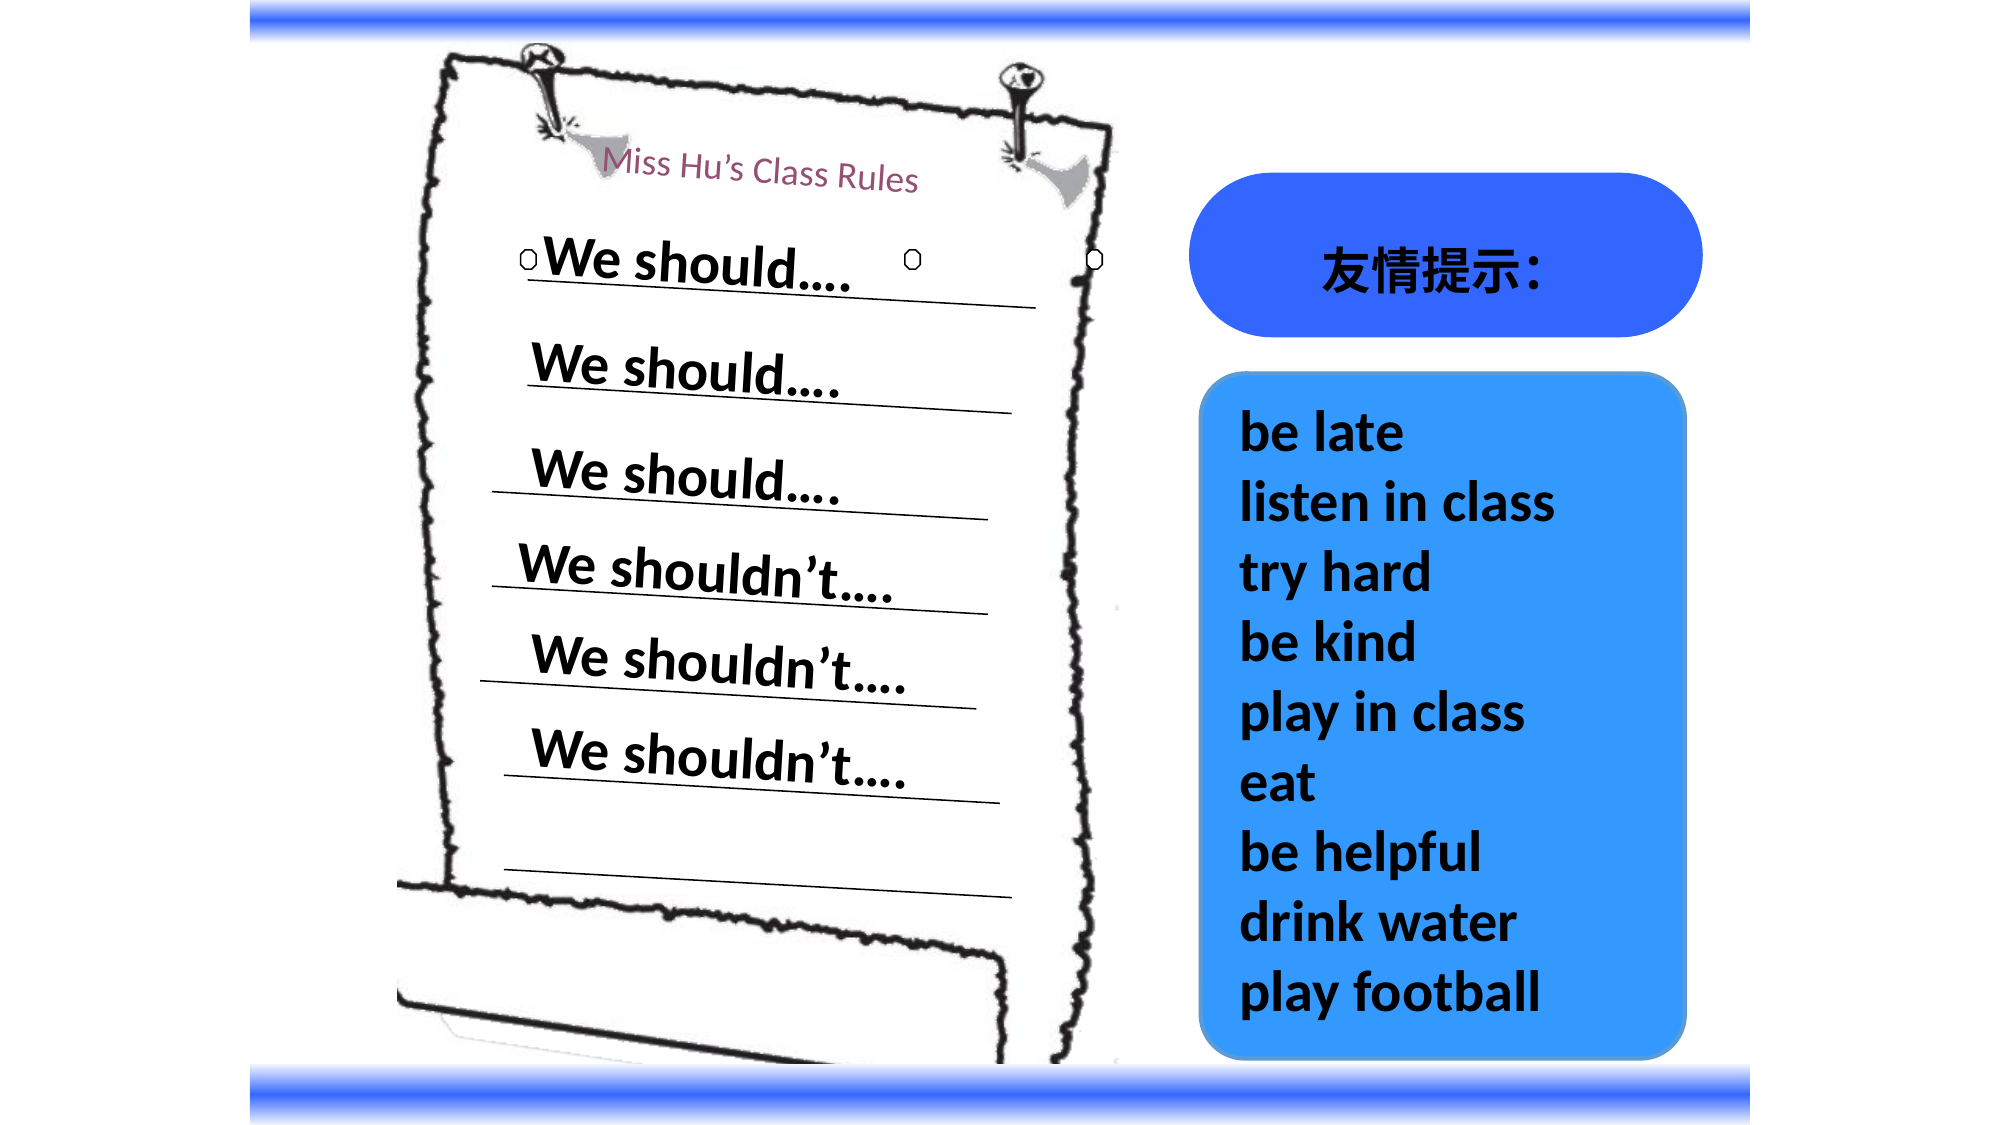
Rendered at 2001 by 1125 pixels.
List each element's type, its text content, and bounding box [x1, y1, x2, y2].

text_box [1189, 172, 1703, 338]
text_box [1200, 373, 1685, 1054]
text_box [249, 1064, 1750, 1125]
text_box be late listen in class try hard be kind play in class eat be helpful drink water play football [1224, 420, 1662, 1059]
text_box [397, 42, 1119, 1090]
text_box [249, 0, 1750, 43]
text_box 友情提示： [1307, 231, 1626, 307]
